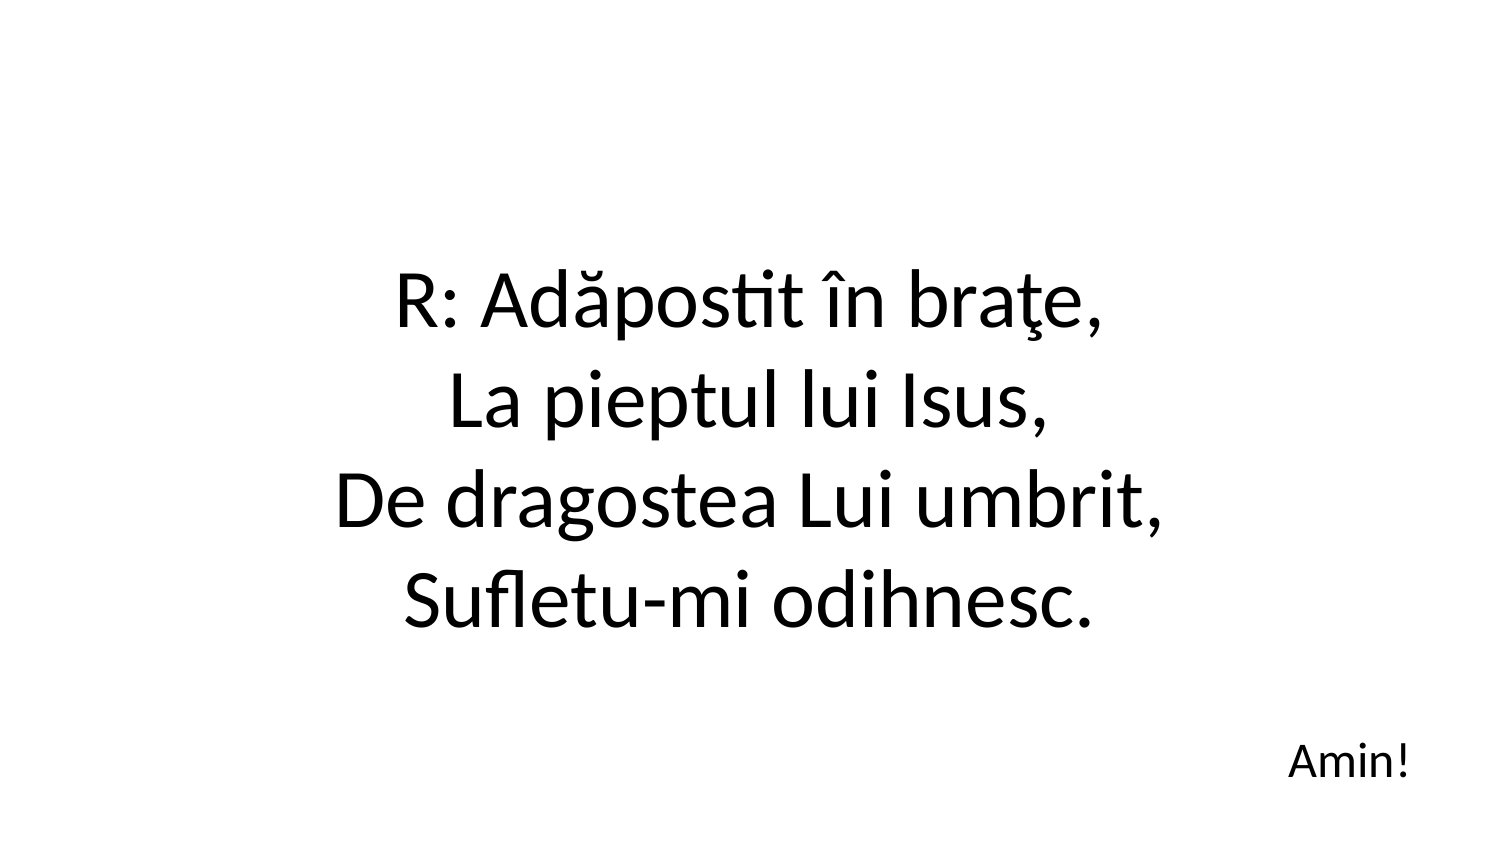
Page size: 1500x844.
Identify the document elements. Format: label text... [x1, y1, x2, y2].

text_box Amin! [1273, 674, 1427, 795]
text_box R: Adăpostit în braţe, La pieptul lui Isus, De dragostea Lui umbrit, Sufletu-mi odihnesc. [319, 192, 1181, 652]
